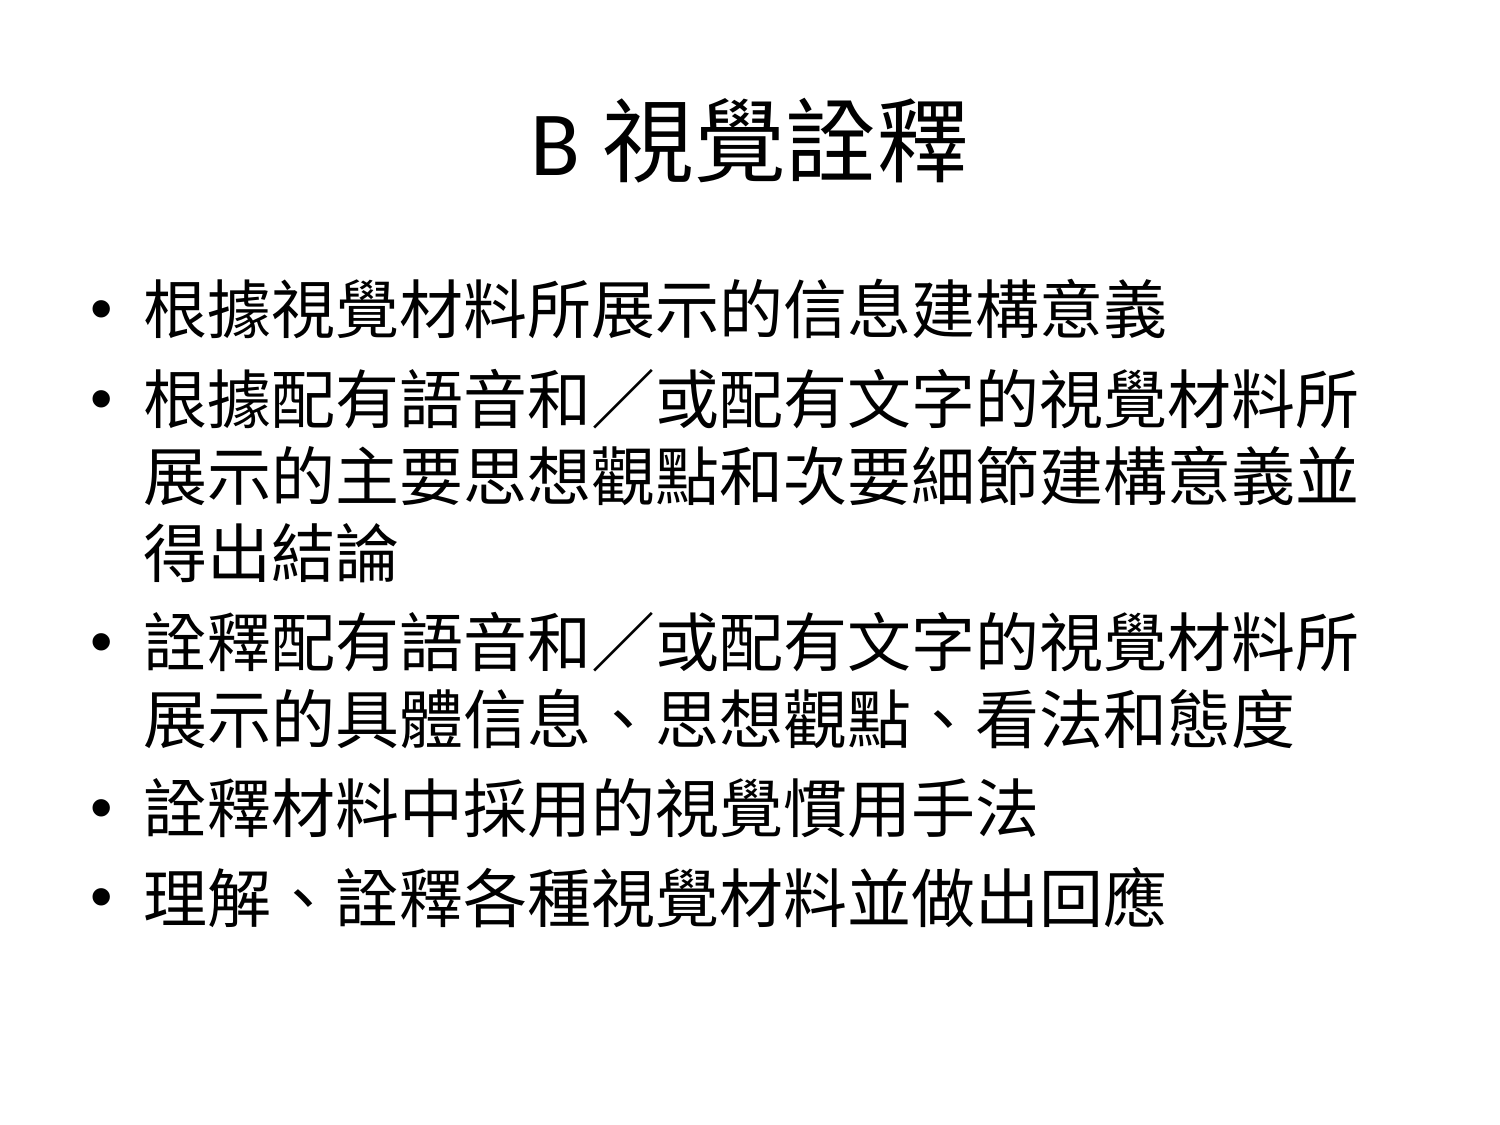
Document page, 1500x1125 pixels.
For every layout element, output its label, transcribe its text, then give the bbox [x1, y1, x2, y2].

list 根據視覺材料所展示的信息建構意義 根據配有語音和／或配有文字的視覺材料所展示的主要思想觀點和次要細節建構意義並得出結論 詮釋配有語音和／或配有文字的視覺材料所展示的具體信息、思想觀點、看法和態度 詮釋材料中採用的視覺慣用手法 理解、詮釋各種視覺材料並做出回應 [75, 262, 1425, 1005]
title B視覺詮釋 [75, 45, 1425, 233]
